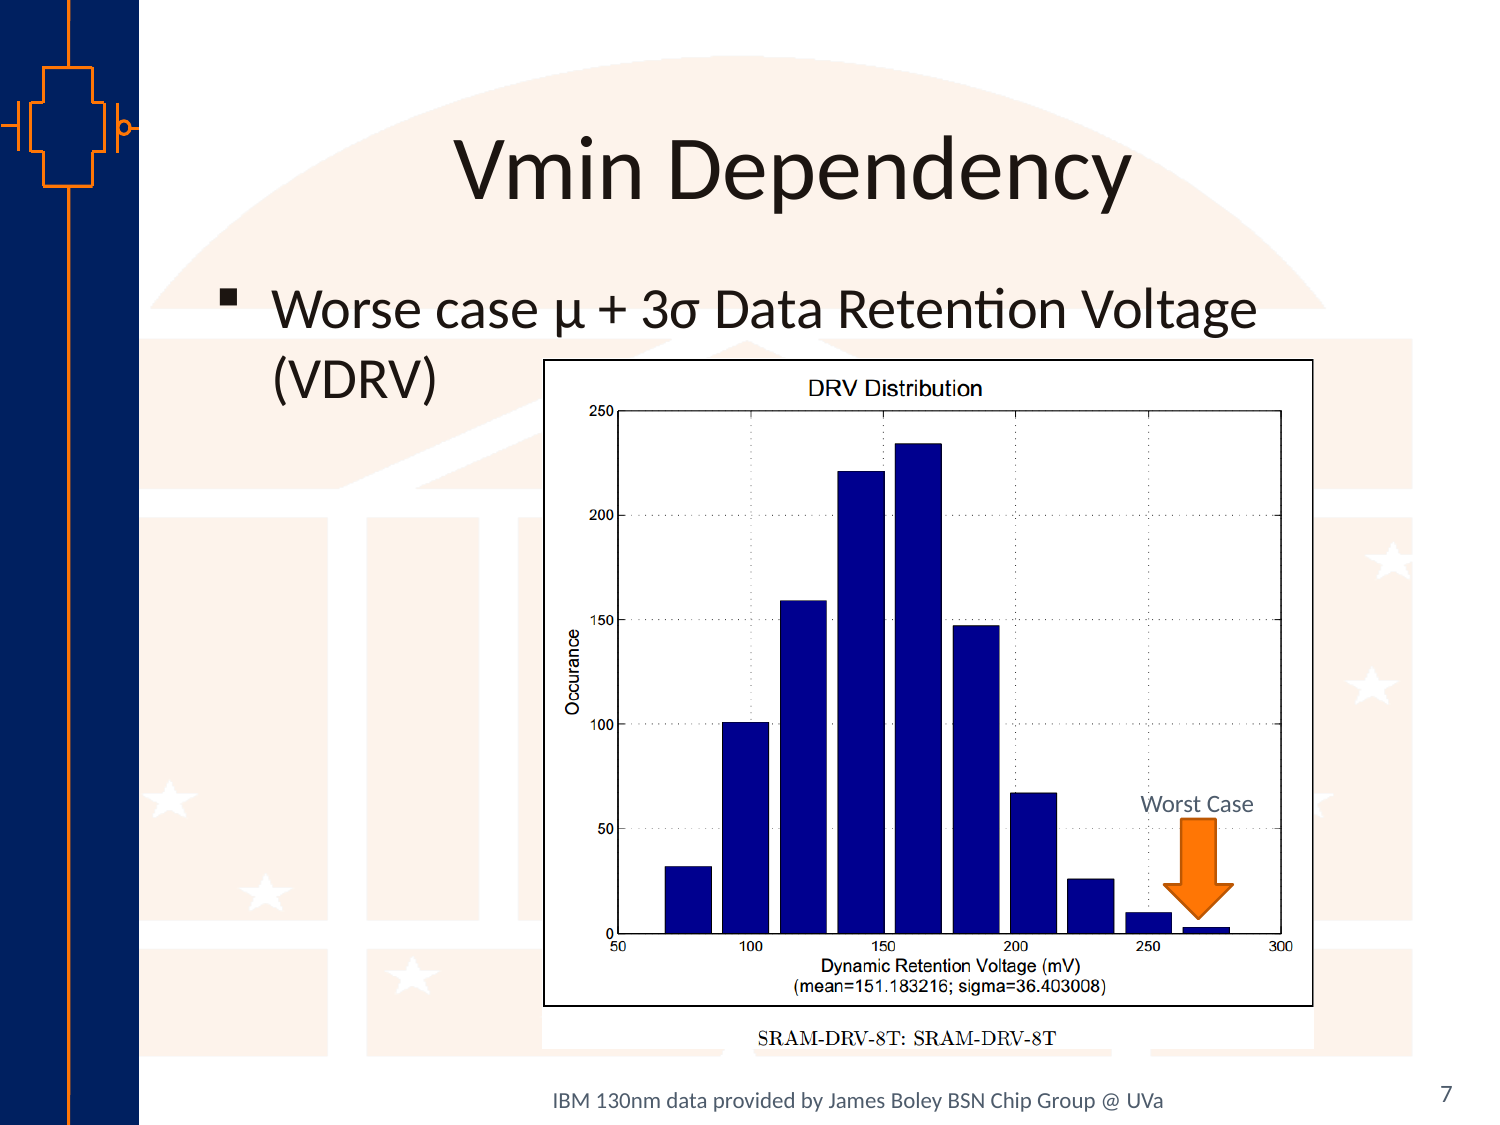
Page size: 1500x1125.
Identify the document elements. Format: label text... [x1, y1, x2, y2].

title Vmin Dependency [200, 37, 1388, 225]
slide_number 7 [1425, 1062, 1488, 1123]
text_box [537, 358, 1315, 1122]
list Worse case μ + 3σ Data Retention Voltage (VDRV) [200, 262, 1425, 988]
